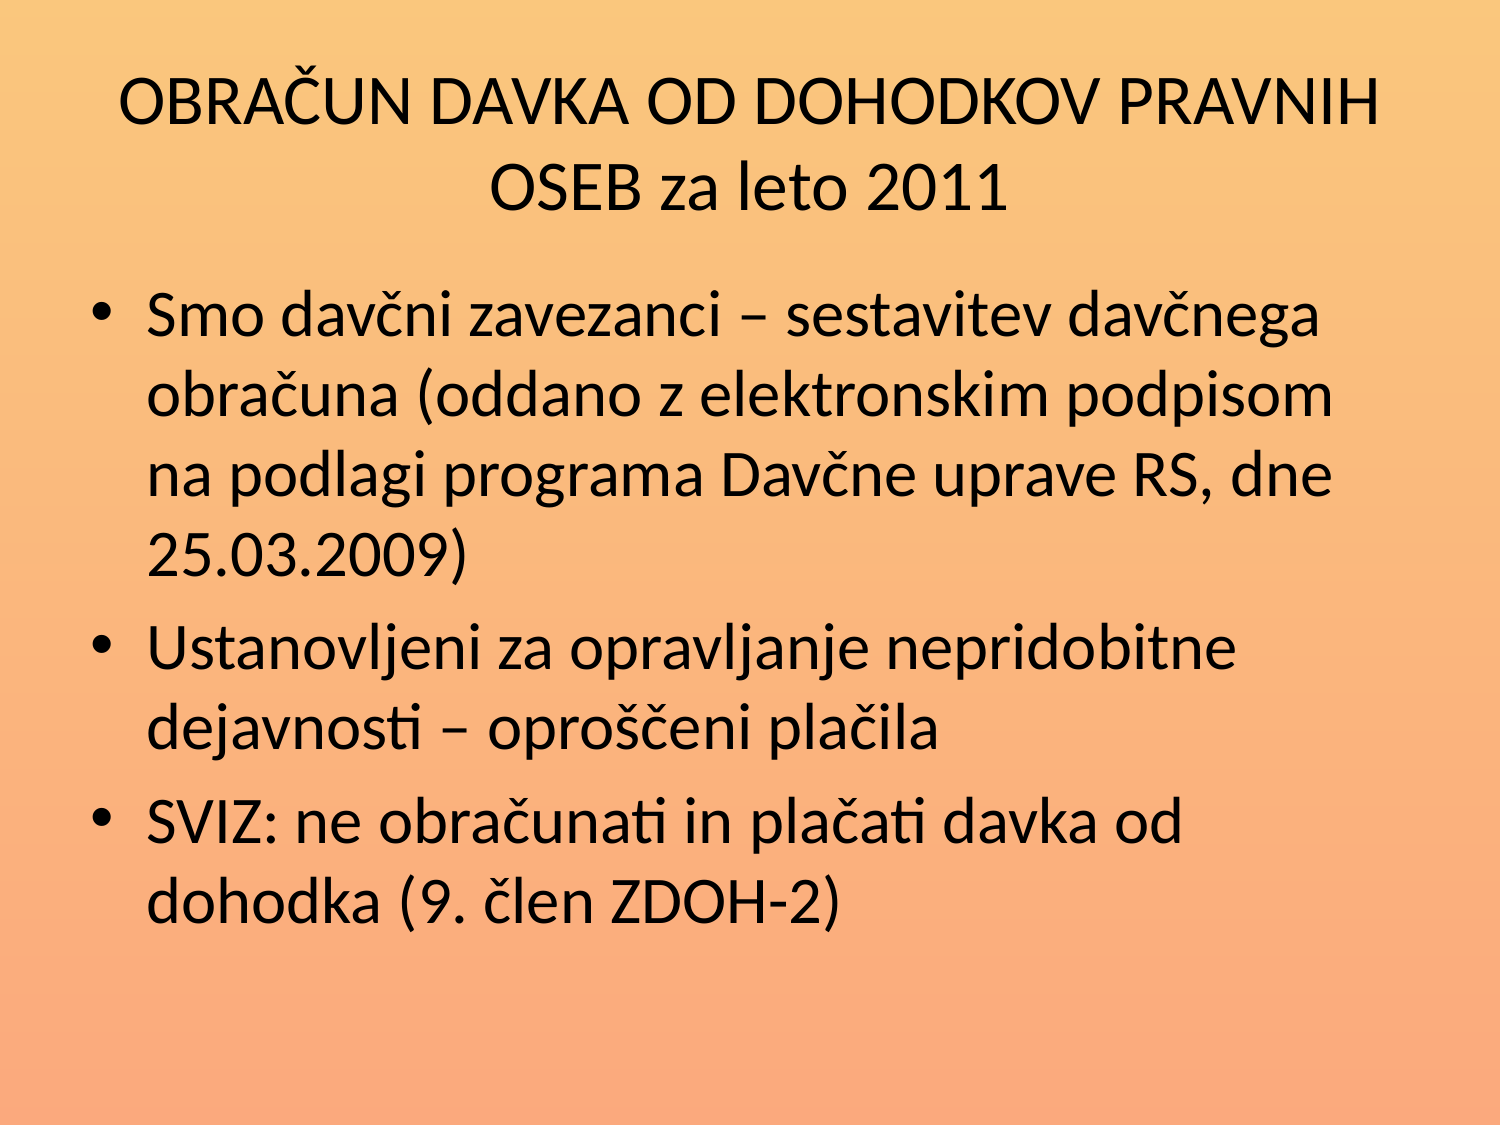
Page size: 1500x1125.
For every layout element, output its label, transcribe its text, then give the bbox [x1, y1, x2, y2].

title OBRAČUN DAVKA OD DOHODKOV PRAVNIH OSEB za leto 2011 [75, 45, 1425, 233]
list Smo davčni zavezanci – sestavitev davčnega obračuna (oddano z elektronskim podpisom na podlagi programa Davčne uprave RS, dne 25.03.2009) Ustanovljeni za opravljanje nepridobitne dejavnosti – oproščeni plačila SVIZ: ne obračunati in plačati davka od dohodka (9. člen ZDOH-2) [75, 262, 1425, 1005]
